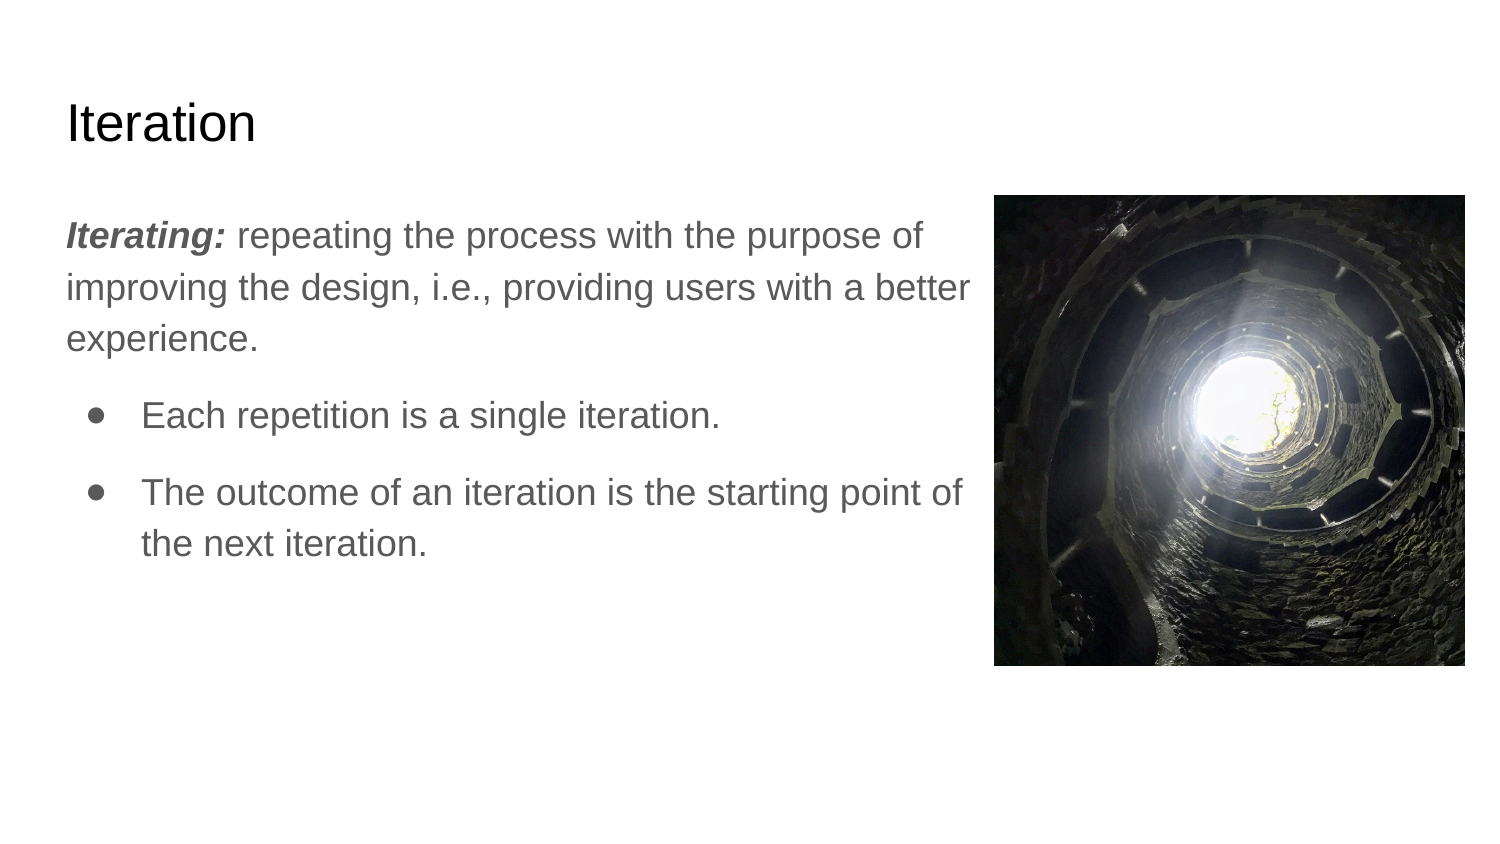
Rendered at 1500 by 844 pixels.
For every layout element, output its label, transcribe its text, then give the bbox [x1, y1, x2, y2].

list Iterating: repeating the process with the purpose of improving the design, i.e., providing users with a better experience. Each repetition is a single iteration. The outcome of an iteration is the starting point of the next iteration. [51, 189, 995, 750]
picture [994, 195, 1466, 666]
title Iteration [51, 72, 1449, 167]
